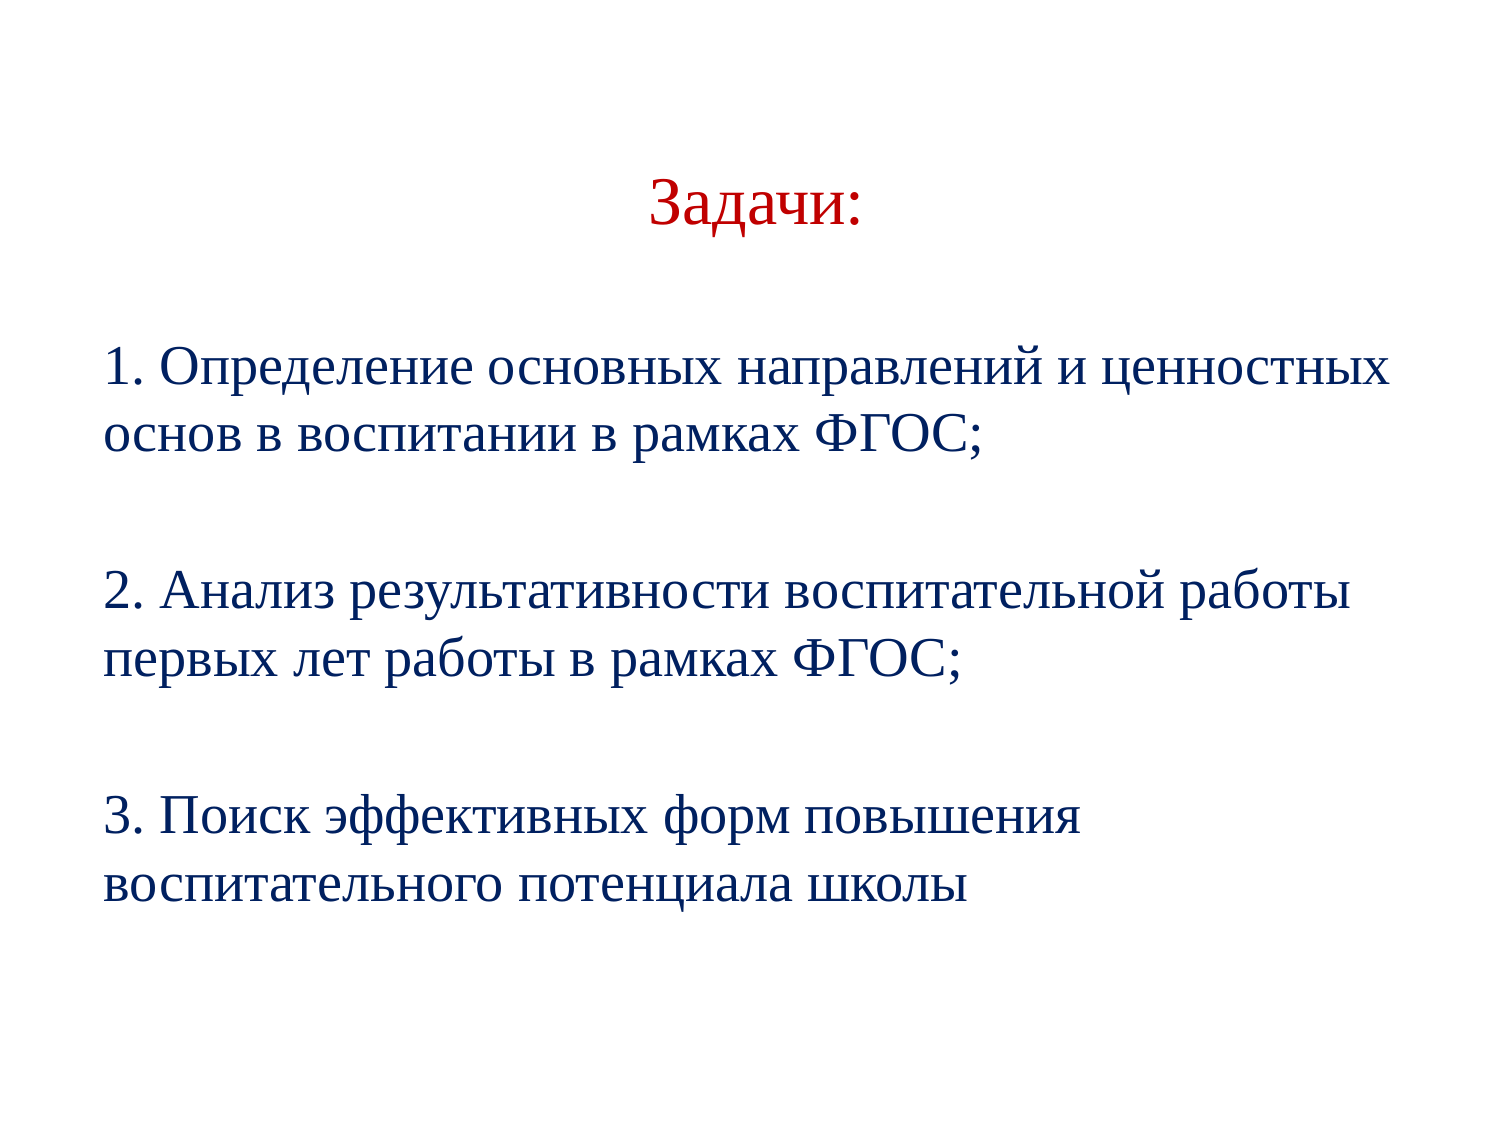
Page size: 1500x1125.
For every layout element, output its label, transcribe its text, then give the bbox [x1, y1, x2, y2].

list Задачи: 1. Определение основных направлений и ценностных основ в воспитании в рамках ФГОС; 2. Анализ результативности воспитательной работы первых лет работы в рамках ФГОС; 3. Поиск эффективных форм повышения воспитательного потенциала школы [88, 149, 1425, 1005]
